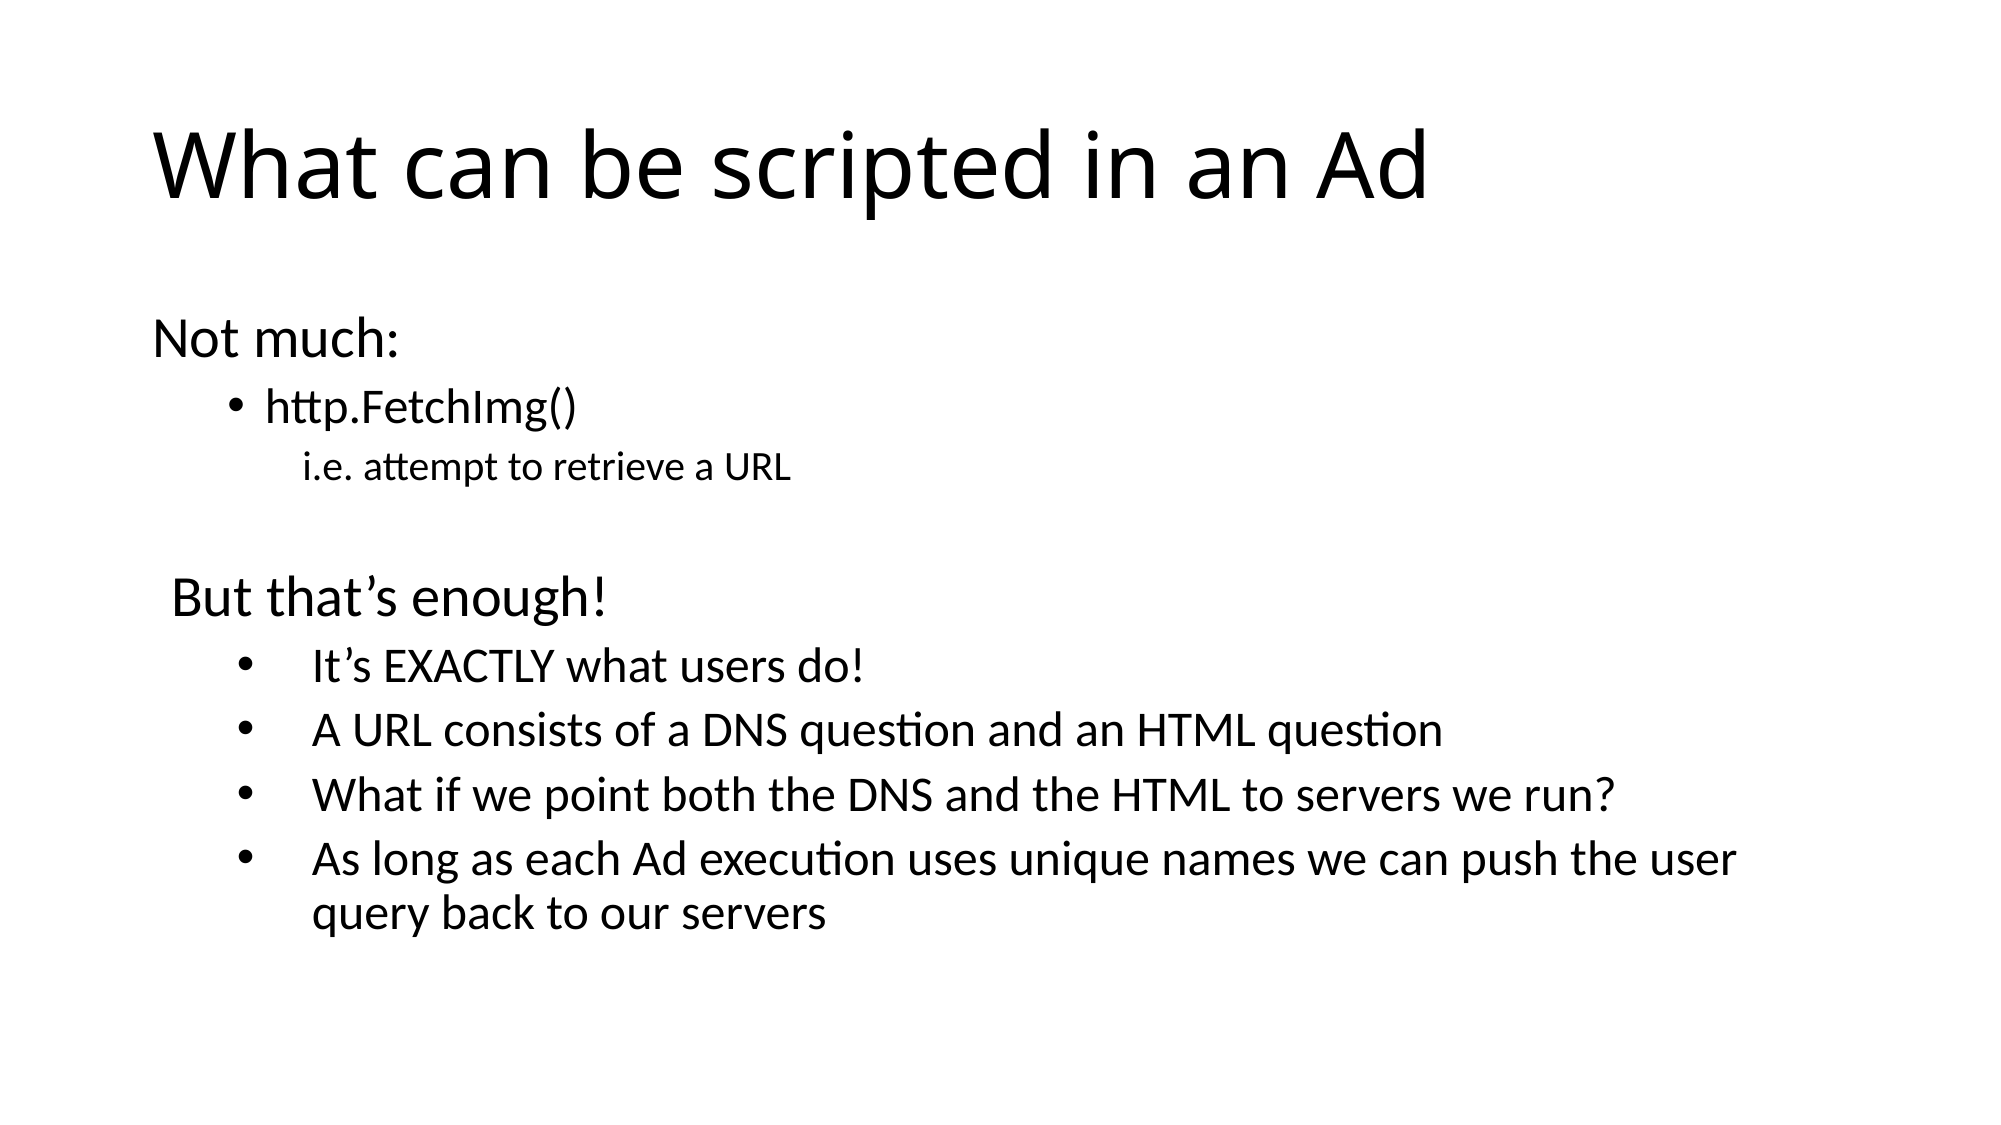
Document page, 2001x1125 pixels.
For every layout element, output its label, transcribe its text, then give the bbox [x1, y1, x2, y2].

list Not much: http.FetchImg() i.e. attempt to retrieve a URL But that’s enough! It’s EXACTLY what users do! A URL consists of a DNS question and an HTML question What if we point both the DNS and the HTML to servers we run? As long as each Ad execution uses unique names we can push the user query back to our servers [137, 299, 1863, 1014]
title What can be scripted in an Ad [137, 59, 1863, 278]
